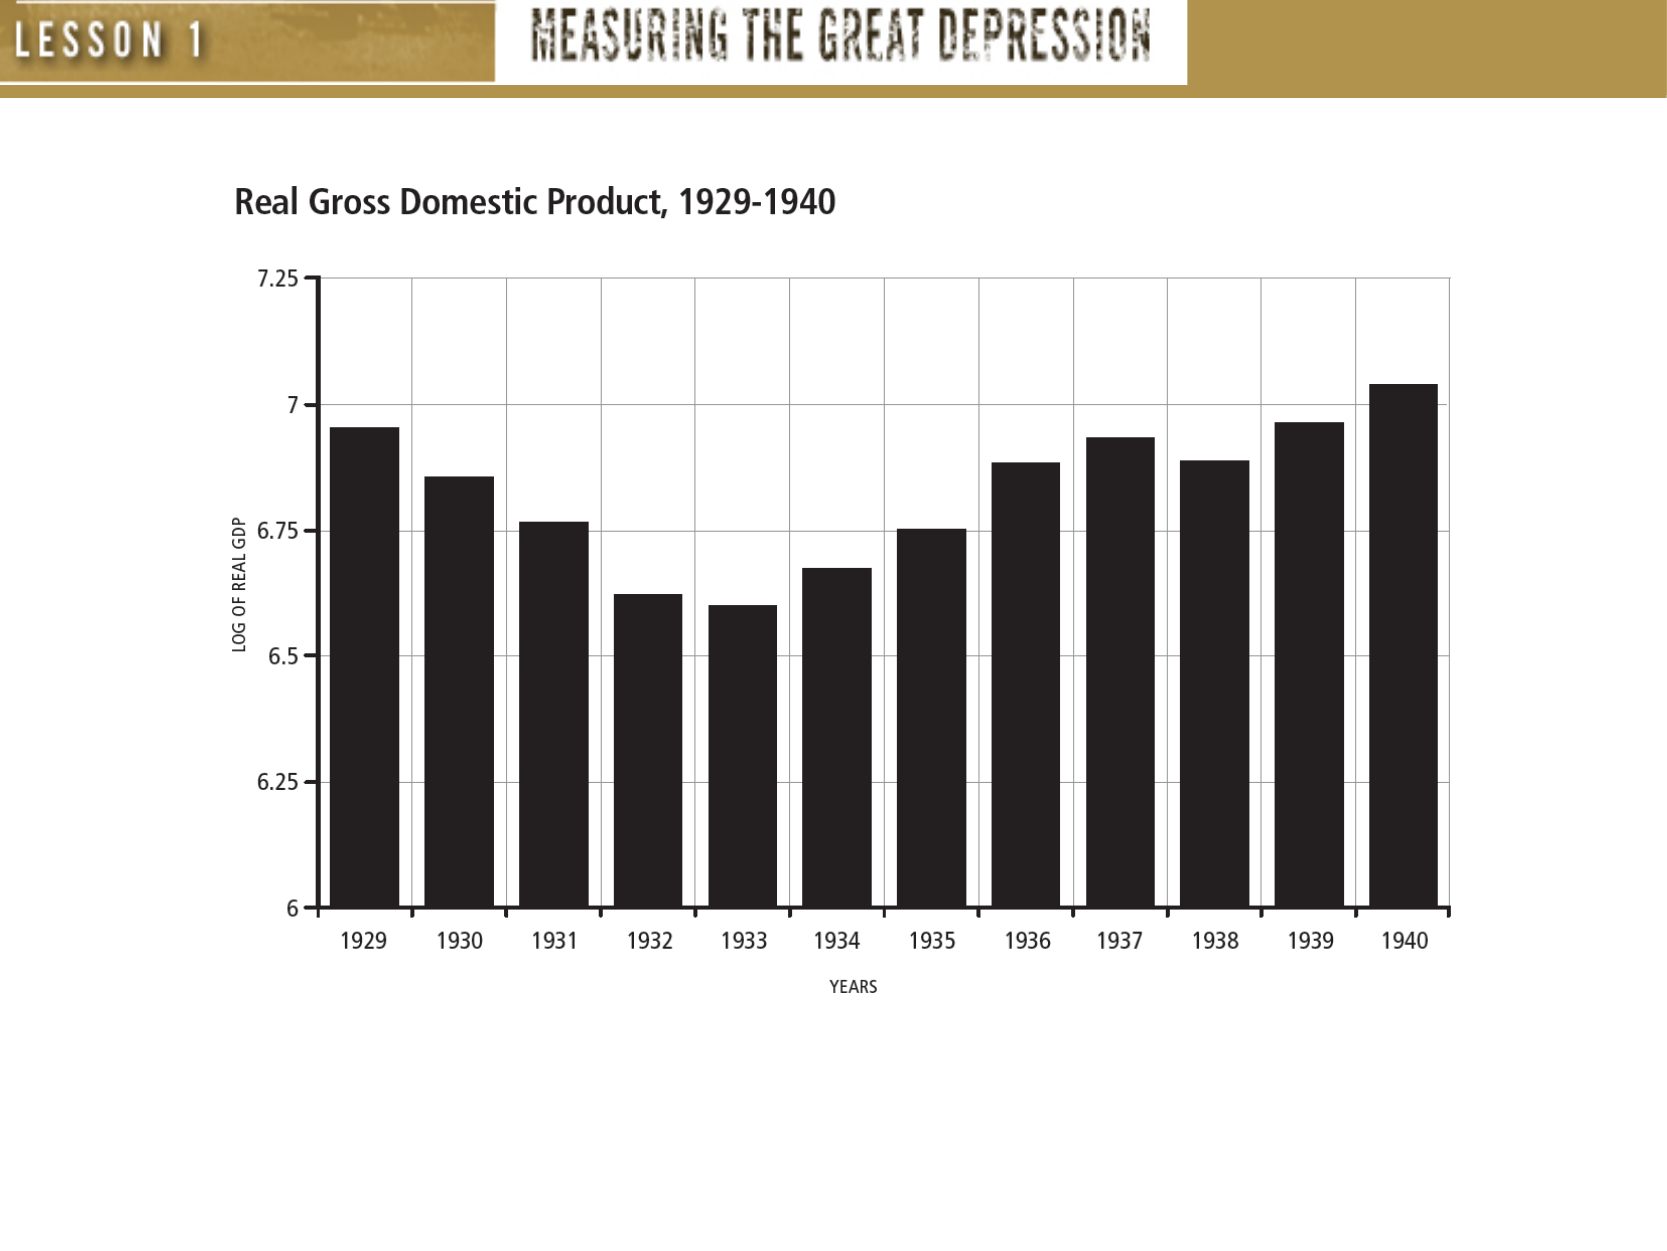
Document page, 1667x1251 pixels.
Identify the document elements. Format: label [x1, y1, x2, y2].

picture [0, 0, 1188, 85]
picture [220, 174, 1469, 1001]
